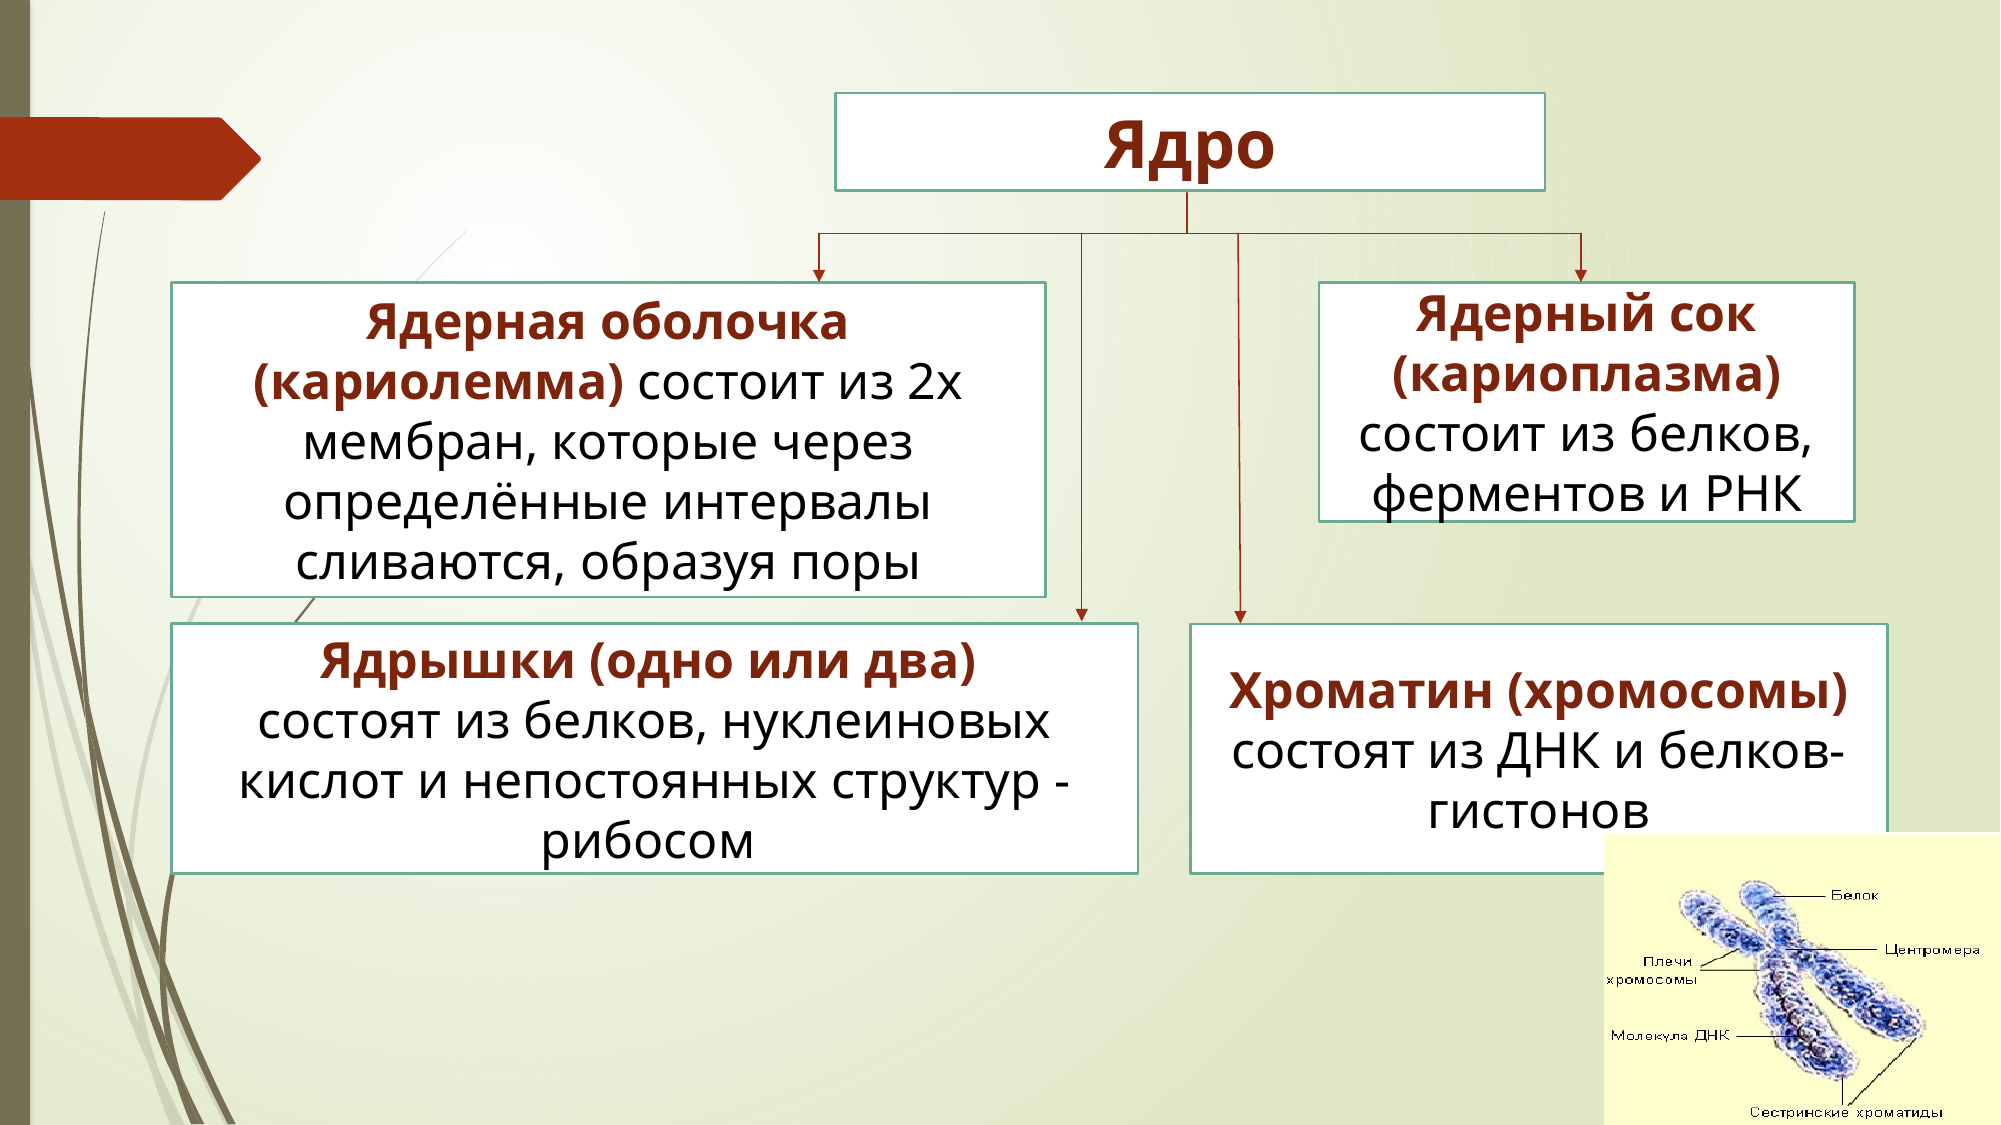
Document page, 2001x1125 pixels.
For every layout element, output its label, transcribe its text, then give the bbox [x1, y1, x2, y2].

picture [1603, 832, 2001, 1125]
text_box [1237, 233, 1241, 624]
text_box Ядрышки (одно или два) состоят из белков, нуклеиновых кислот и непостоянных структур - рибосом [170, 622, 1139, 875]
text_box Ядерная оболочка (кариолемма) состоит из 2х мембран, которые через определённые интервалы сливаются, образуя поры [170, 281, 1047, 598]
text_box Хроматин (хромосомы) состоят из ДНК и белков-гистонов [1189, 623, 1889, 875]
text_box Ядро [834, 92, 1546, 192]
text_box Ядерный сок (кариоплазма) состоит из белков, ферментов и РНК [1318, 281, 1856, 523]
